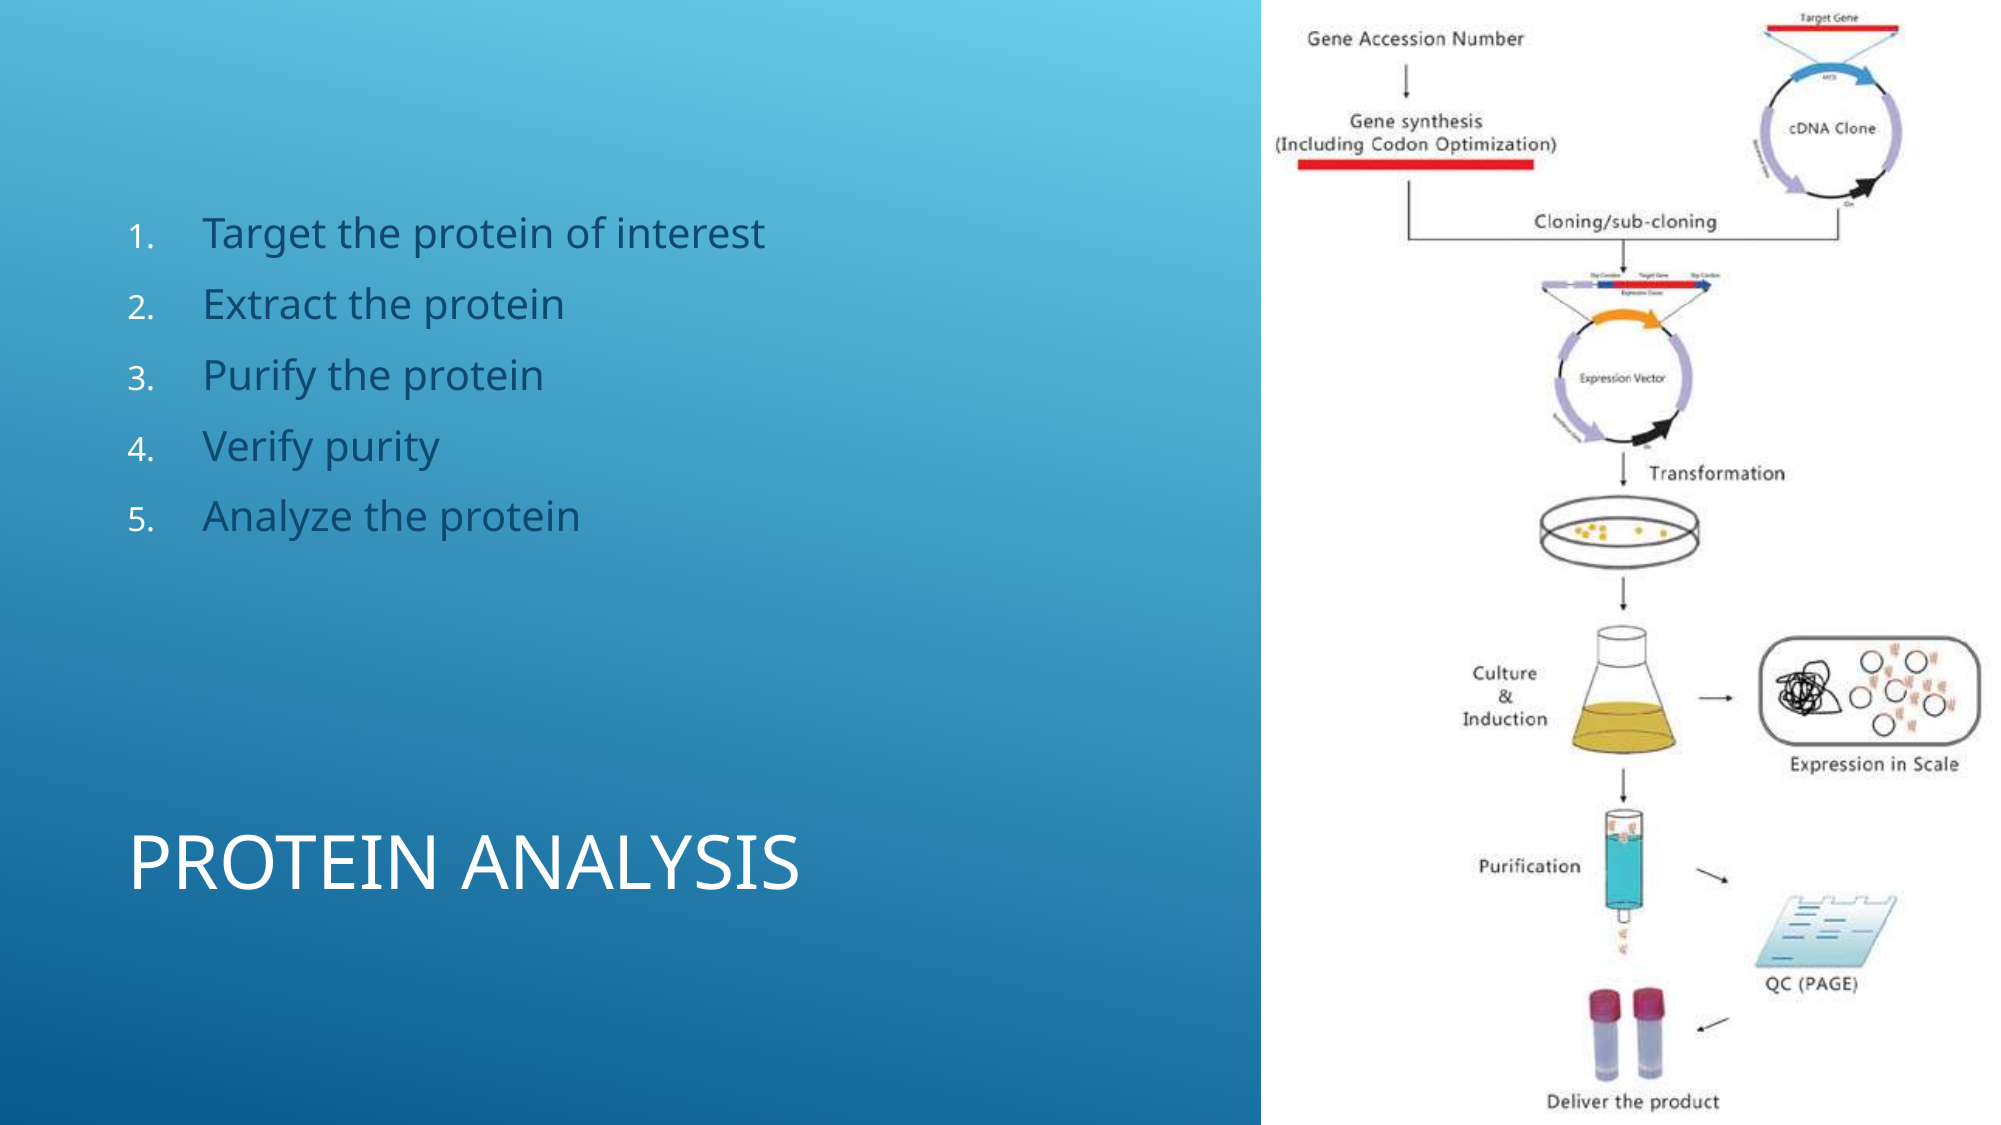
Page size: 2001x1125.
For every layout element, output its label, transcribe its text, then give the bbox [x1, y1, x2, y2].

title Protein Analysis [112, 736, 1261, 984]
list Target the protein of interest Extract the protein Purify the protein Verify purity Analyze the protein [112, 112, 1261, 706]
picture [1261, 0, 2000, 1125]
